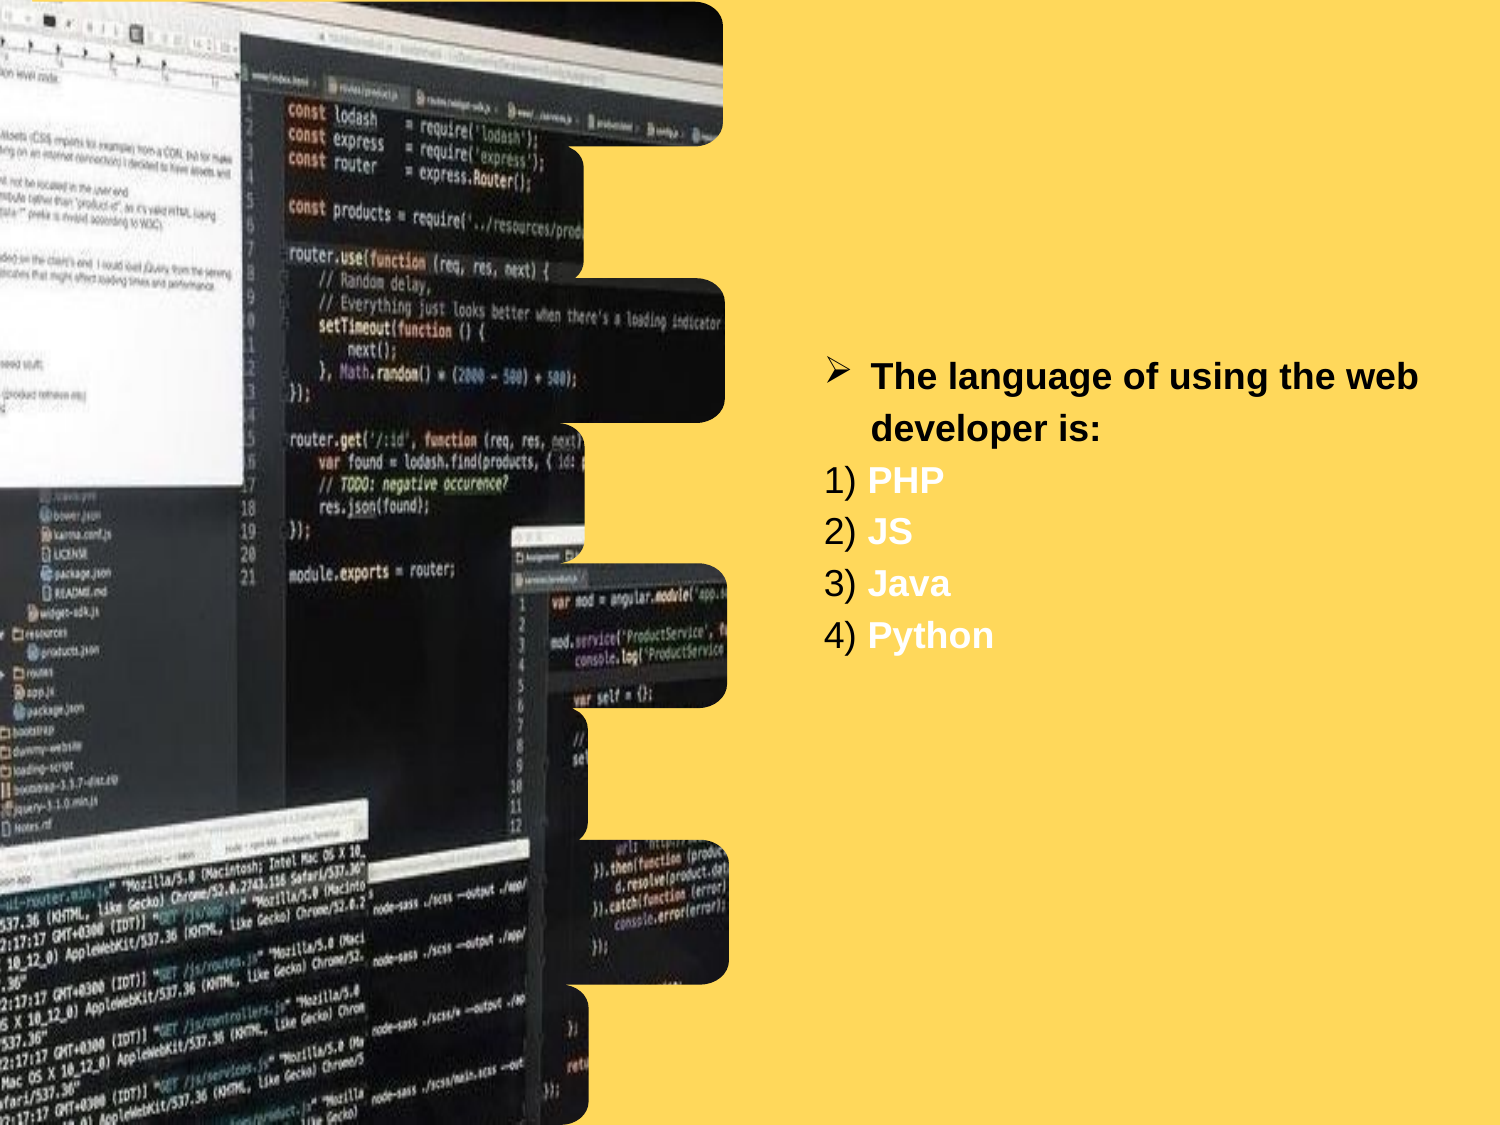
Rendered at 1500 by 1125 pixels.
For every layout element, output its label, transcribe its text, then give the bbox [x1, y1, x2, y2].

text_box [0, 0, 732, 1125]
text_box The language of using the web developer is: 1) PHP 2) JS 3) Java 4) Python [808, 338, 1500, 664]
